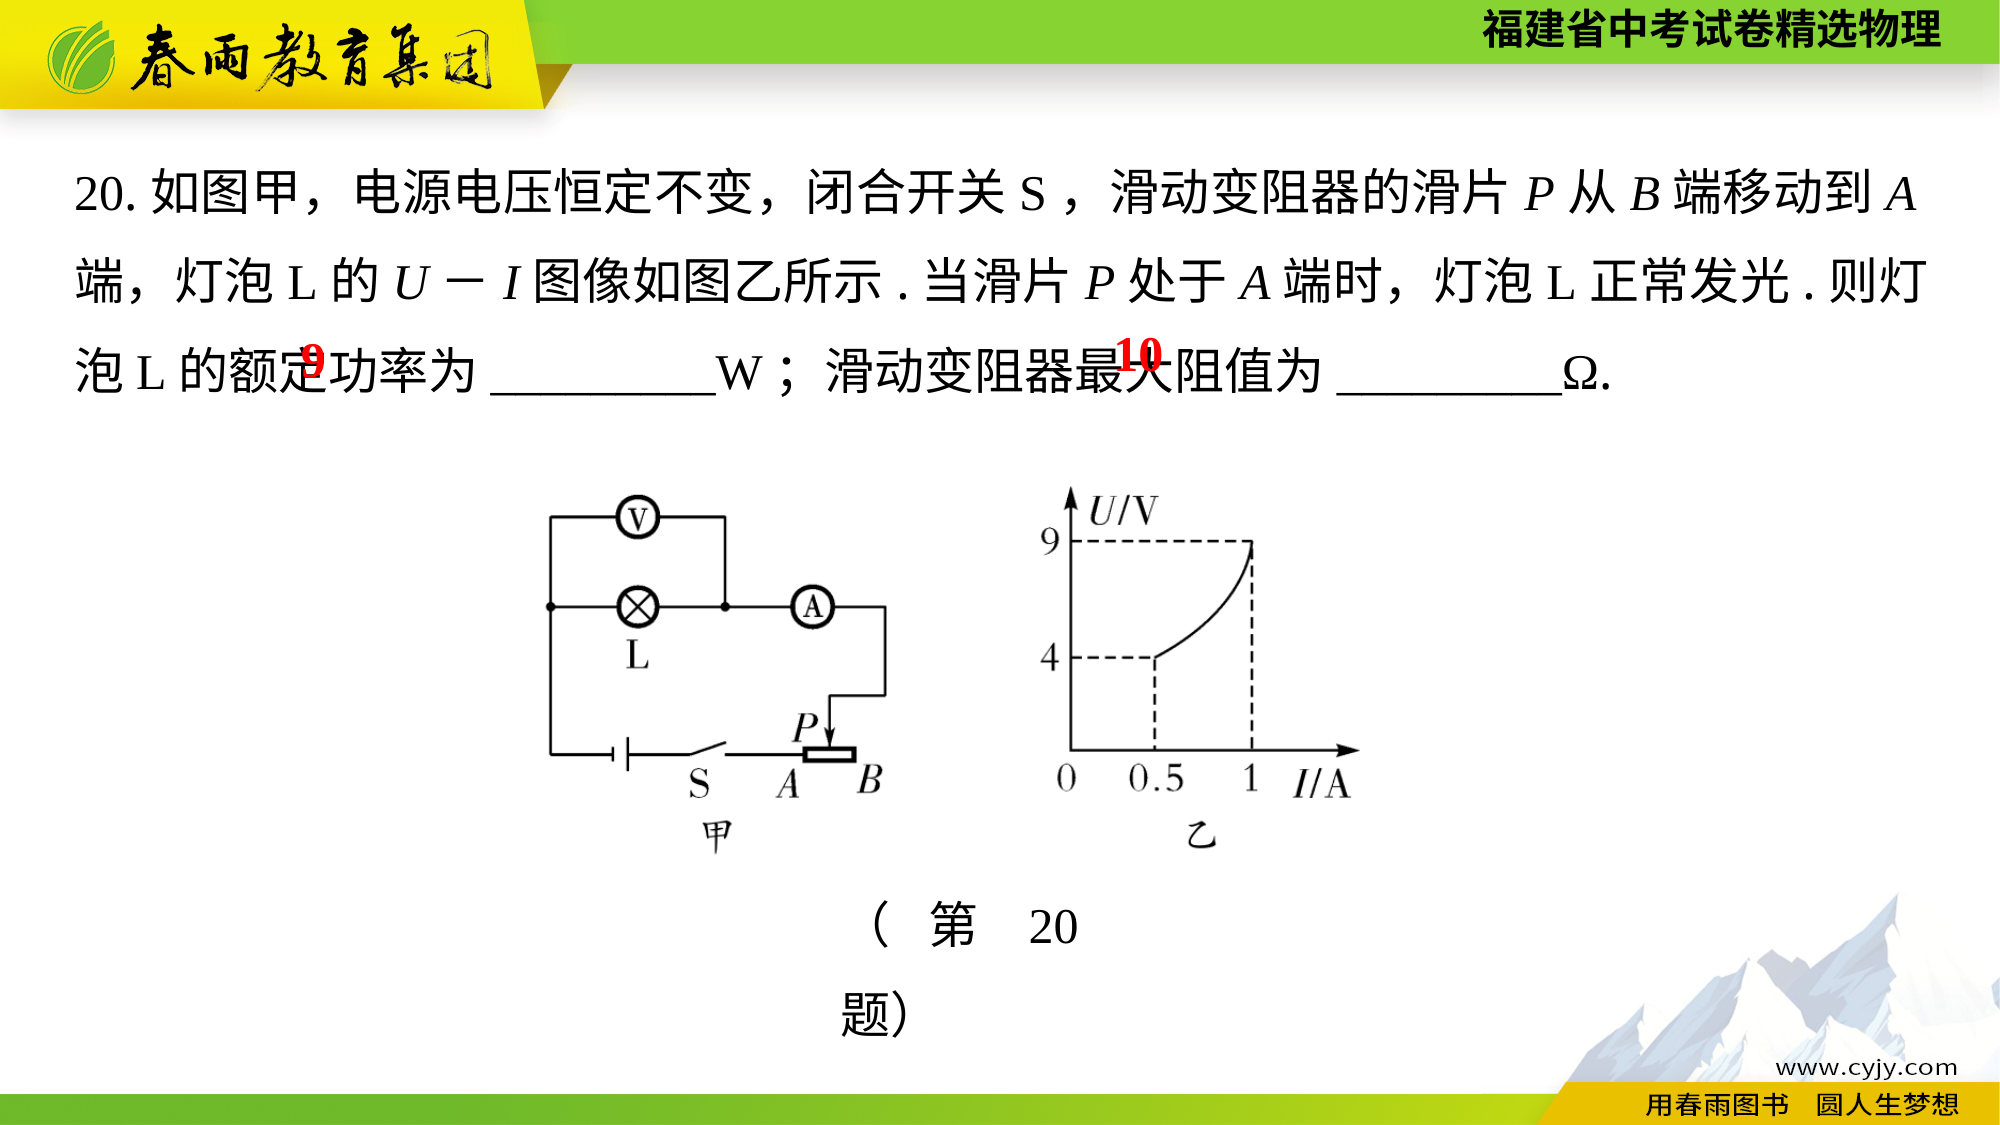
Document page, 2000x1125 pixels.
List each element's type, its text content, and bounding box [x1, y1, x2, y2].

list 20.如图甲，电源电压恒定不变，闭合开关S，滑动变阻器的滑片P从B端移动到A端，灯泡L的U－I图像如图乙所示.当滑片P处于A端时，灯泡L正常发光.则灯泡L的额定功率为_________W；滑动变阻器最大阻值为_________Ω. [59, 122, 1944, 411]
text_box 9 [286, 319, 403, 395]
text_box （第20题） [825, 866, 1106, 961]
text_box 10 [1036, 314, 1240, 390]
picture [0, 0, 2000, 1125]
